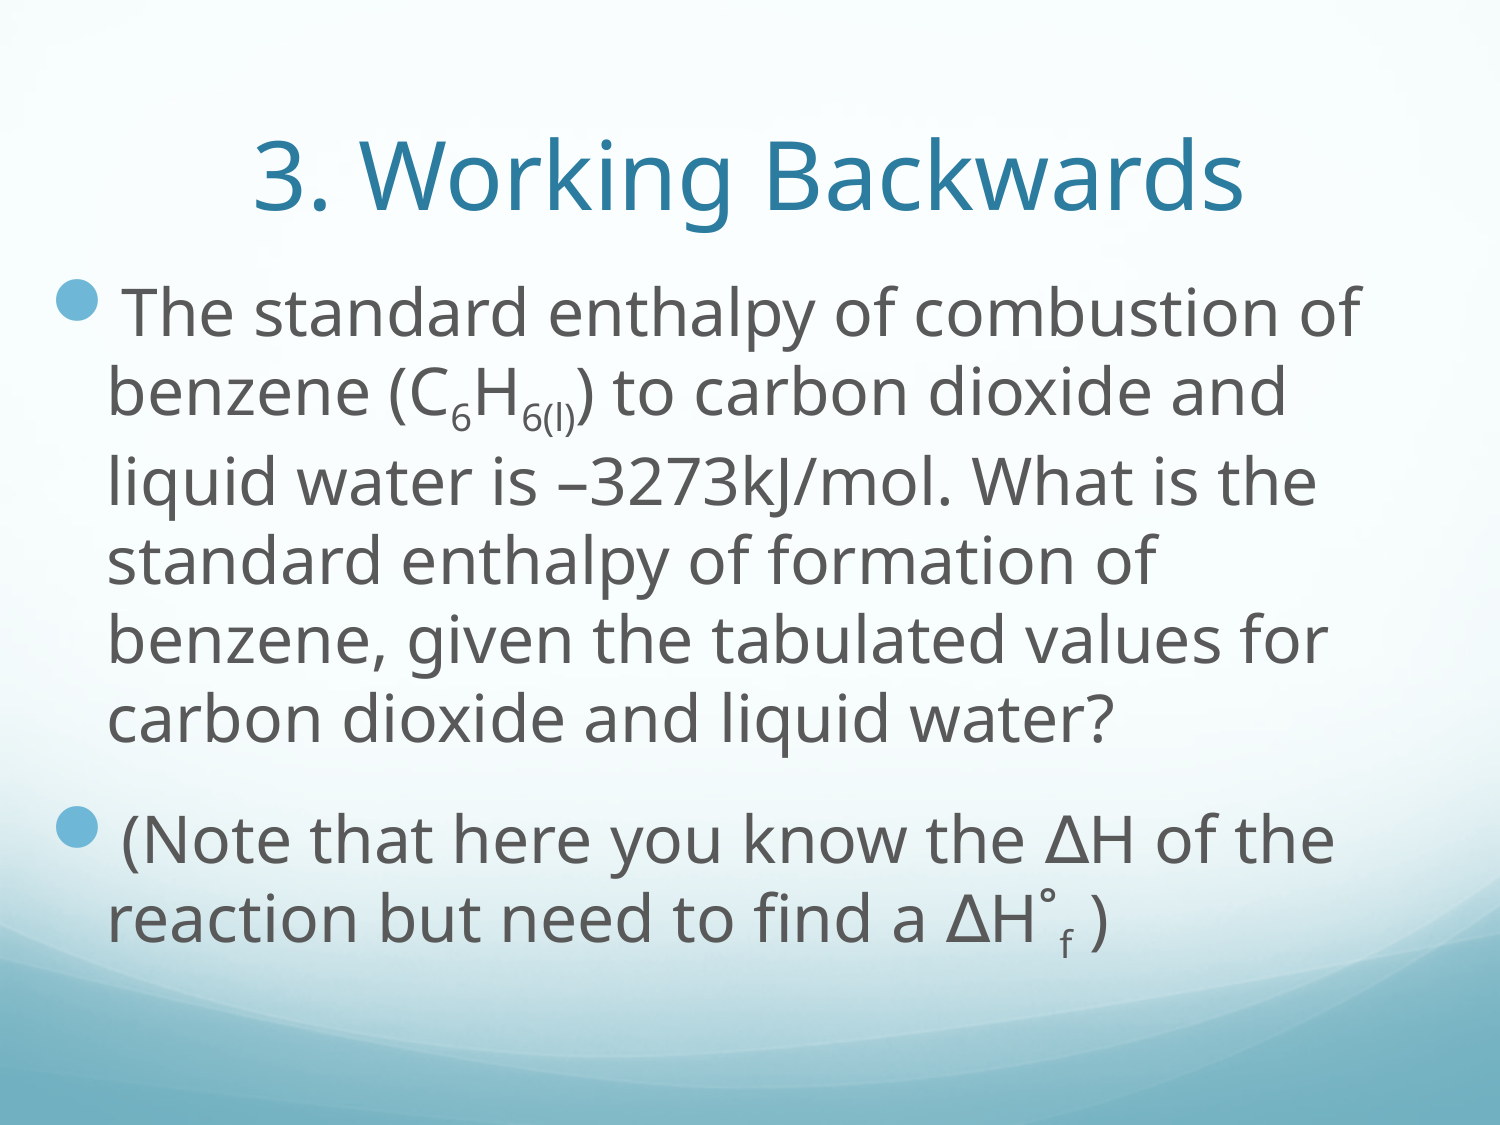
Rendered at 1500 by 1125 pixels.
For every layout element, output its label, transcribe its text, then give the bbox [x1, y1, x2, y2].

list The standard enthalpy of combustion of benzene (C6H6(l)) to carbon dioxide and liquid water is –3273kJ/mol. What is the standard enthalpy of formation of benzene, given the tabulated values for carbon dioxide and liquid water? (Note that here you know the ∆H of the reaction but need to find a ∆H˚f ) [35, 262, 1465, 975]
title 3. Working Backwards [90, 17, 1410, 237]
